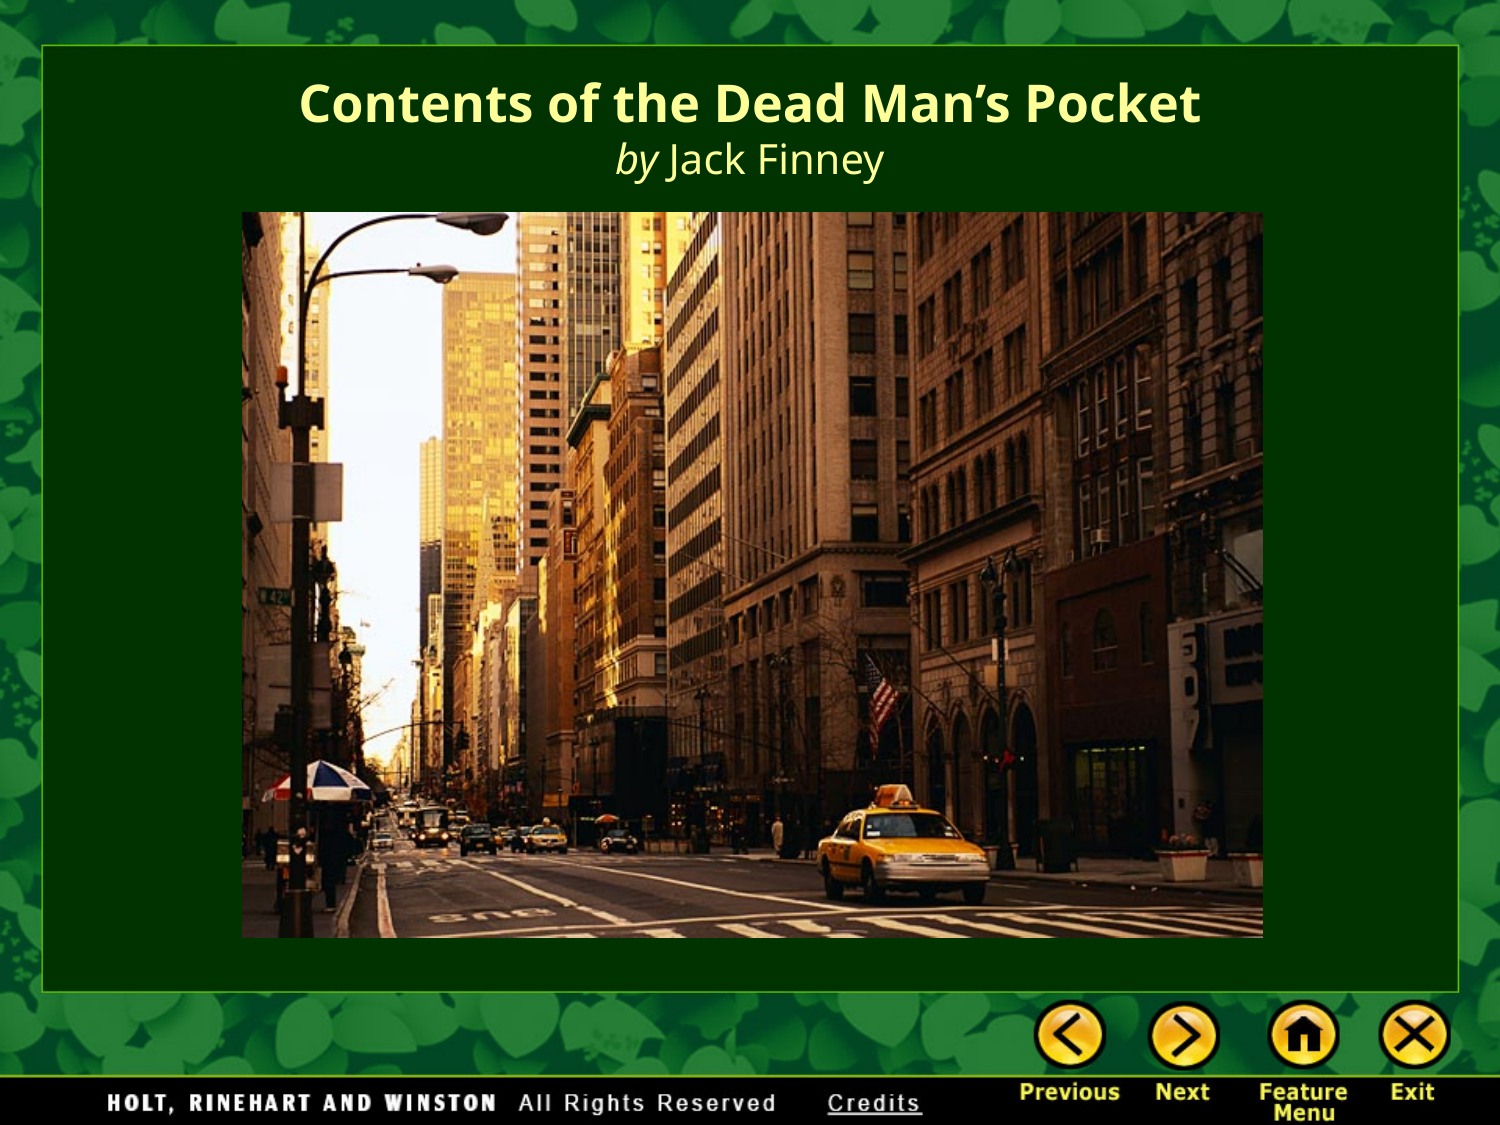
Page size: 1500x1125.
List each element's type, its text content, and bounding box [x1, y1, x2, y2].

title Contents of the Dead Man’s Pocket by Jack Finney [49, 62, 1451, 191]
picture [0, 0, 1500, 1125]
